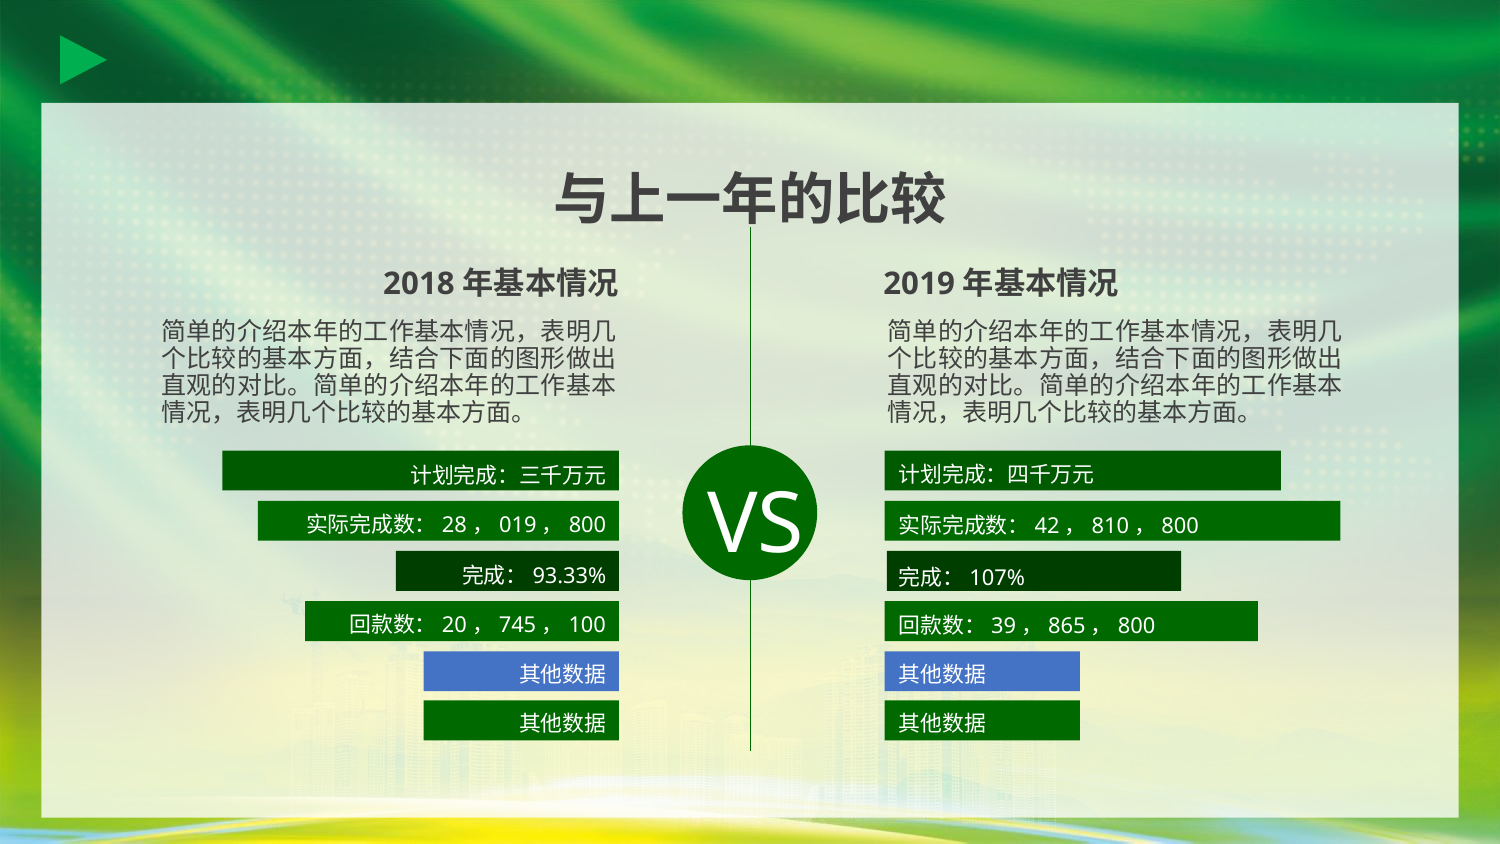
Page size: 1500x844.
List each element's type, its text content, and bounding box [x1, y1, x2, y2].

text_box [423, 651, 619, 692]
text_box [395, 550, 619, 591]
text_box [884, 700, 1080, 741]
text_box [222, 450, 619, 491]
text_box 与上一年的比较 [525, 156, 975, 239]
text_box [423, 700, 619, 741]
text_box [884, 601, 1258, 642]
text_box 简单的介绍本年的工作基本情况，表明几个比较的基本方面，结合下面的图形做出直观的对比。简单的介绍本年的工作基本情况，表明几个比较的基本方面。 [161, 318, 618, 427]
picture [0, 0, 1500, 844]
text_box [682, 445, 824, 581]
text_box 2019年基本情况 [883, 263, 1180, 302]
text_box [305, 601, 619, 642]
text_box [257, 500, 619, 541]
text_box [886, 550, 1182, 591]
text_box 2018年基本情况 [305, 263, 619, 302]
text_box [884, 500, 1341, 541]
text_box 简单的介绍本年的工作基本情况，表明几个比较的基本方面，结合下面的图形做出直观的对比。简单的介绍本年的工作基本情况，表明几个比较的基本方面。 [887, 318, 1344, 427]
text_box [884, 651, 1080, 692]
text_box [884, 450, 1281, 491]
